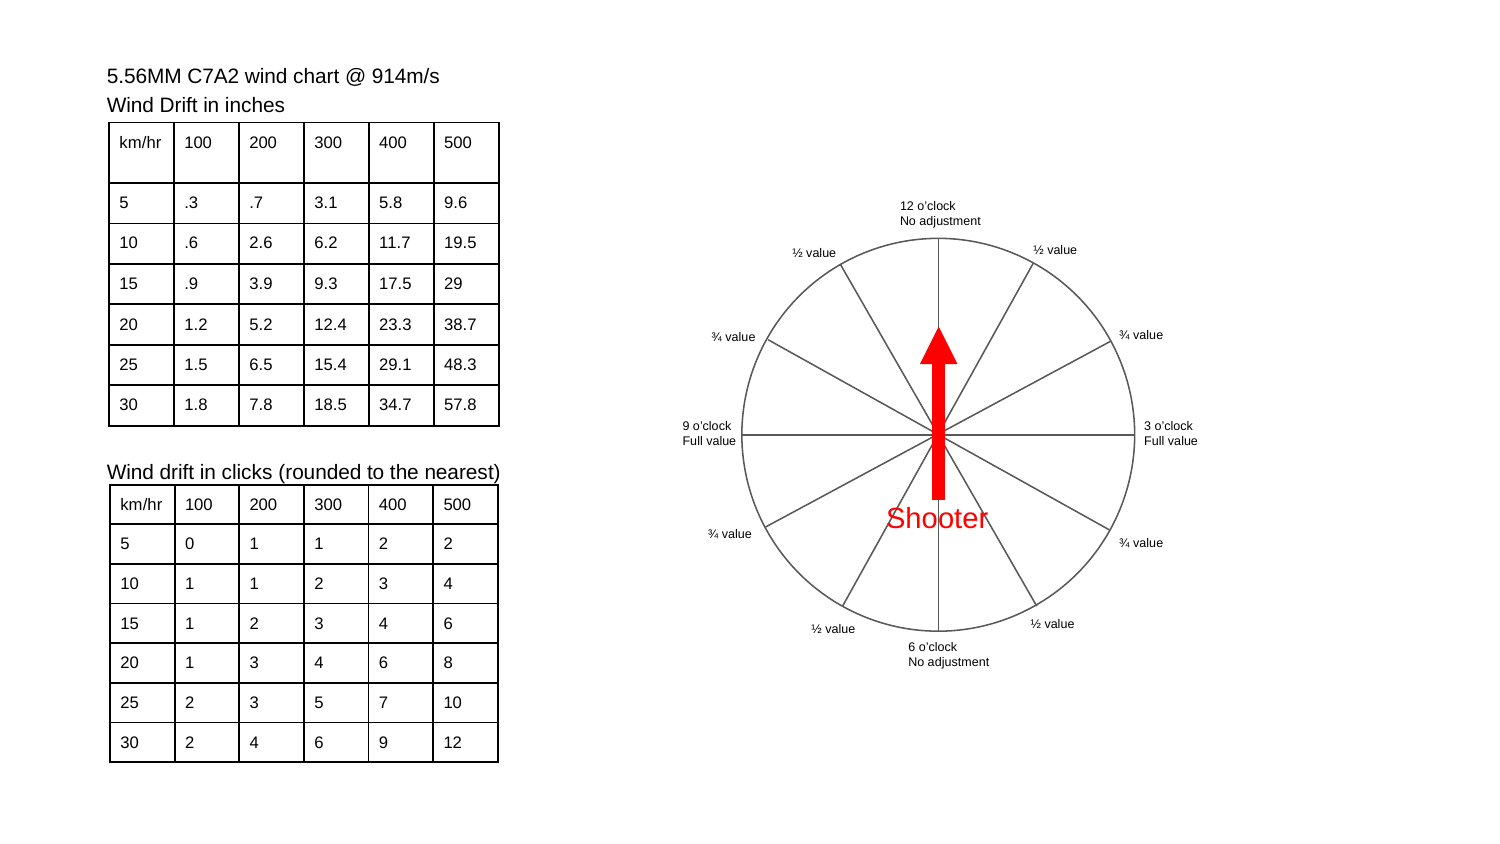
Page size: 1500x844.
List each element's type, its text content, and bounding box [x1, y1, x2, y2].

table_cell 30 [110, 386, 173, 425]
table_cell 11.7 [370, 224, 433, 263]
table_cell 10 [434, 684, 497, 722]
table_cell 5 [111, 525, 174, 563]
table_cell 29.1 [370, 346, 433, 384]
table_cell 6 [434, 604, 497, 642]
table_cell 2 [240, 604, 303, 642]
table_cell 3 [240, 644, 303, 682]
table_cell 2 [369, 525, 432, 563]
table_header 400 [370, 123, 433, 182]
table_cell 5.8 [370, 184, 433, 223]
table_header 100 [175, 123, 238, 182]
table_cell 25 [111, 684, 174, 722]
table_cell 3 [369, 565, 432, 603]
table_cell 2 [176, 723, 238, 761]
table_cell 10 [110, 224, 173, 263]
table_cell 3 [240, 684, 303, 722]
table_cell 1.8 [175, 386, 238, 425]
table_cell 23.3 [370, 305, 433, 344]
table_cell 1 [176, 604, 238, 642]
table_cell 2 [176, 684, 238, 722]
table_cell 4 [305, 644, 368, 682]
table_header km/hr [111, 486, 174, 523]
table_cell 7.8 [240, 386, 303, 425]
table_cell .9 [175, 265, 238, 303]
table_cell .7 [240, 184, 303, 223]
table_cell 17.5 [370, 265, 433, 303]
table_cell 15 [111, 604, 174, 642]
table_cell 1 [240, 525, 303, 563]
table_cell 1.2 [175, 305, 238, 344]
table_cell 15 [110, 265, 173, 303]
table_cell 2.6 [240, 224, 303, 263]
table_cell 3.1 [305, 184, 368, 223]
table_cell 25 [110, 346, 173, 384]
table_header 200 [240, 123, 303, 182]
table_cell .6 [175, 224, 238, 263]
table_cell 12 [434, 723, 497, 761]
table_cell 9.6 [435, 184, 498, 223]
table_cell 15.4 [305, 346, 368, 384]
table_cell 10 [111, 565, 174, 603]
table_cell .3 [175, 184, 238, 223]
table_cell 4 [369, 604, 432, 642]
table_cell 1.5 [175, 346, 238, 384]
table_cell 7 [369, 684, 432, 722]
table_cell 2 [434, 525, 497, 563]
table_cell 6.2 [305, 224, 368, 263]
table_cell 18.5 [305, 386, 368, 425]
table_cell 6 [305, 723, 368, 761]
table_cell 20 [111, 644, 174, 682]
table_cell 5 [305, 684, 368, 722]
text_box 5.56MM C7A2 wind chart @ 914m/s Wind Drift in inches Wind drift in clicks (rounded to the nearest) [91, 43, 582, 800]
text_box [667, 182, 1218, 662]
table_header km/hr [110, 123, 173, 182]
table_header 300 [305, 486, 368, 523]
table_cell 20 [110, 305, 173, 344]
table_cell 6.5 [240, 346, 303, 384]
table_cell 5 [110, 184, 173, 223]
table_cell 9 [369, 723, 432, 761]
table_cell 1 [240, 565, 303, 603]
table_cell 5.2 [240, 305, 303, 344]
table_cell 2 [305, 565, 368, 603]
table_header 100 [176, 486, 238, 523]
table_cell 9.3 [305, 265, 368, 303]
table_header 400 [369, 486, 432, 523]
table_cell 3 [305, 604, 368, 642]
table_cell 12.4 [305, 305, 368, 344]
table_cell 19.5 [435, 224, 498, 263]
table_cell 1 [176, 565, 238, 603]
table_cell 4 [434, 565, 497, 603]
table_cell 57.8 [435, 386, 498, 425]
table_header 200 [240, 486, 303, 523]
table_cell 29 [435, 265, 498, 303]
table_cell 4 [240, 723, 303, 761]
table_cell 30 [111, 723, 174, 761]
table_cell 3.9 [240, 265, 303, 303]
table_cell 6 [369, 644, 432, 682]
table_header 500 [435, 123, 498, 182]
table_header 500 [434, 486, 497, 523]
table_cell 1 [176, 644, 238, 682]
table_cell 38.7 [435, 305, 498, 344]
table_cell 48.3 [435, 346, 498, 384]
table_cell 0 [176, 525, 238, 563]
table_header 300 [305, 123, 368, 182]
table_cell 1 [305, 525, 368, 563]
table_cell 8 [434, 644, 497, 682]
table_cell 34.7 [370, 386, 433, 425]
